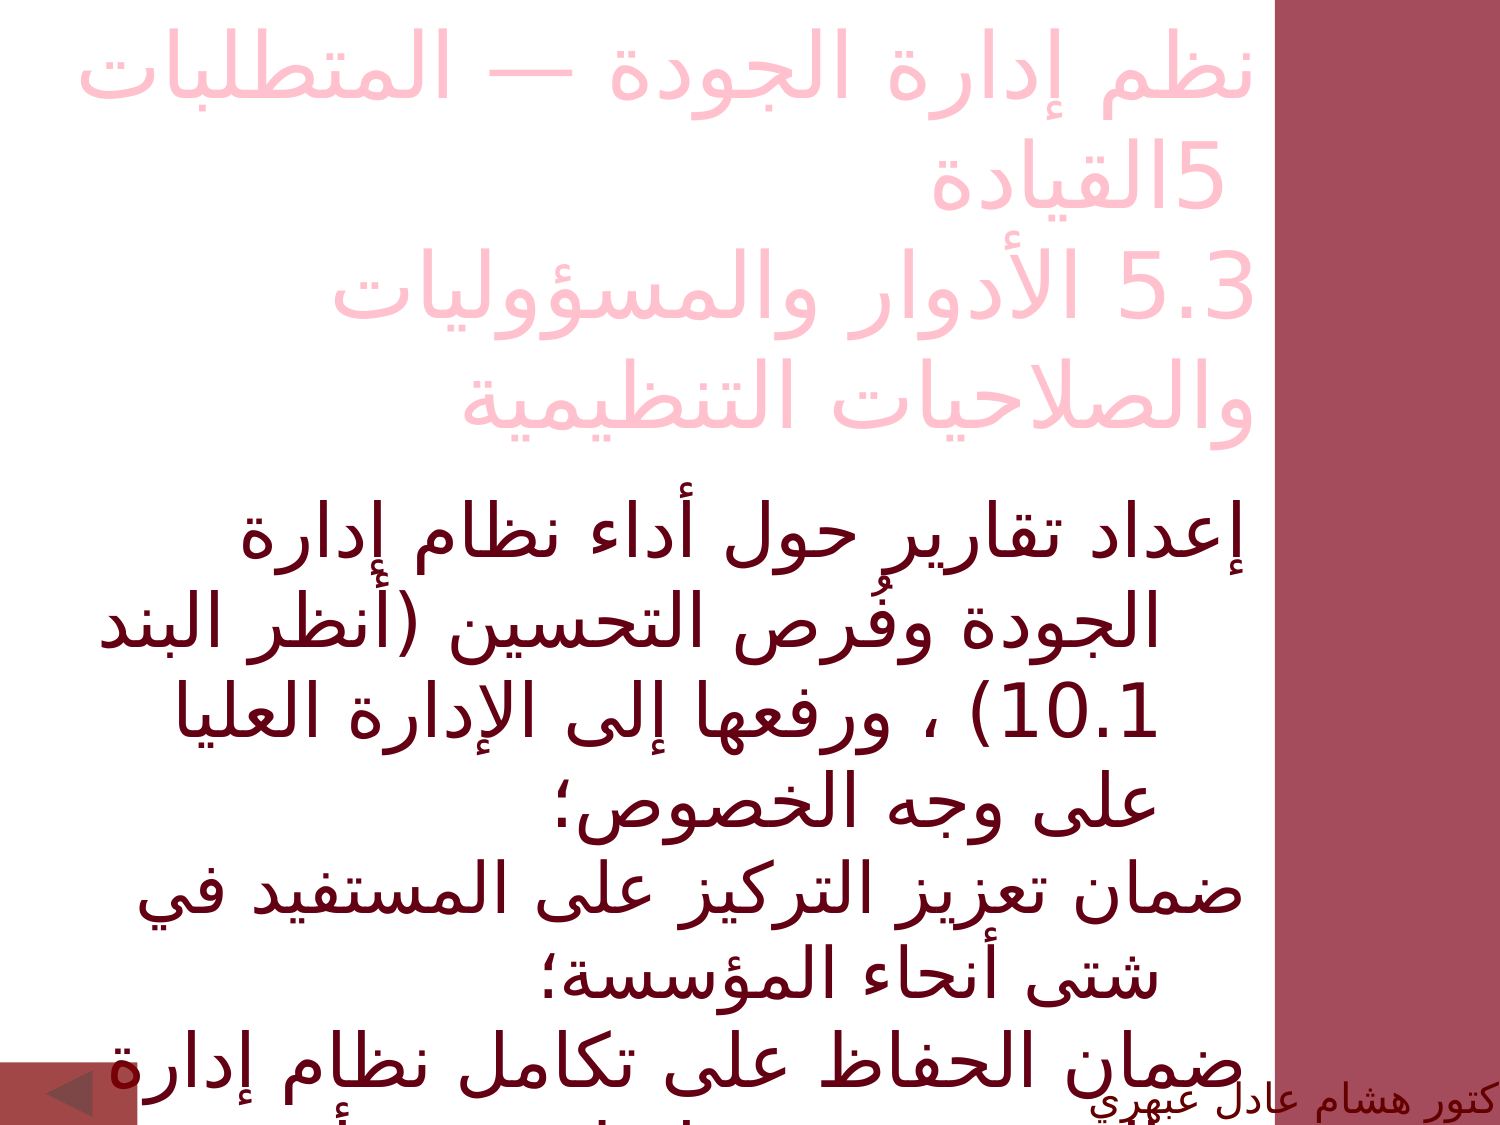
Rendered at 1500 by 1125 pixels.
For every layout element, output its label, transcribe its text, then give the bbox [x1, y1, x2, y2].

text_box [0, 1060, 140, 1125]
text_box نظم إدارة الجودة — المتطلبات 5القيادة 5.3 الأدوار والمسؤوليات والصلاحيات التنظيمية [0, 0, 1275, 455]
text_box [1273, 0, 1500, 1064]
text_box الدكتور هشام عادل عبهري [1073, 1064, 1500, 1125]
text_box إعداد تقارير حول أداء نظام إدارة الجودة وفُرص التحسين (أنظر البند 10.1) ، ورفعها إلى الإدارة العليا على وجه الخصوص؛ ضمان تعزيز التركيز على المستفيد في شتى أنحاء المؤسسة؛ ضمان الحفاظ على تكامل نظام إدارة الجودة عند تخطيط وتنفيذ أية تغييرات مُقرّر إدخالها على نظام إدارة الجودة . [12, 474, 1263, 1125]
